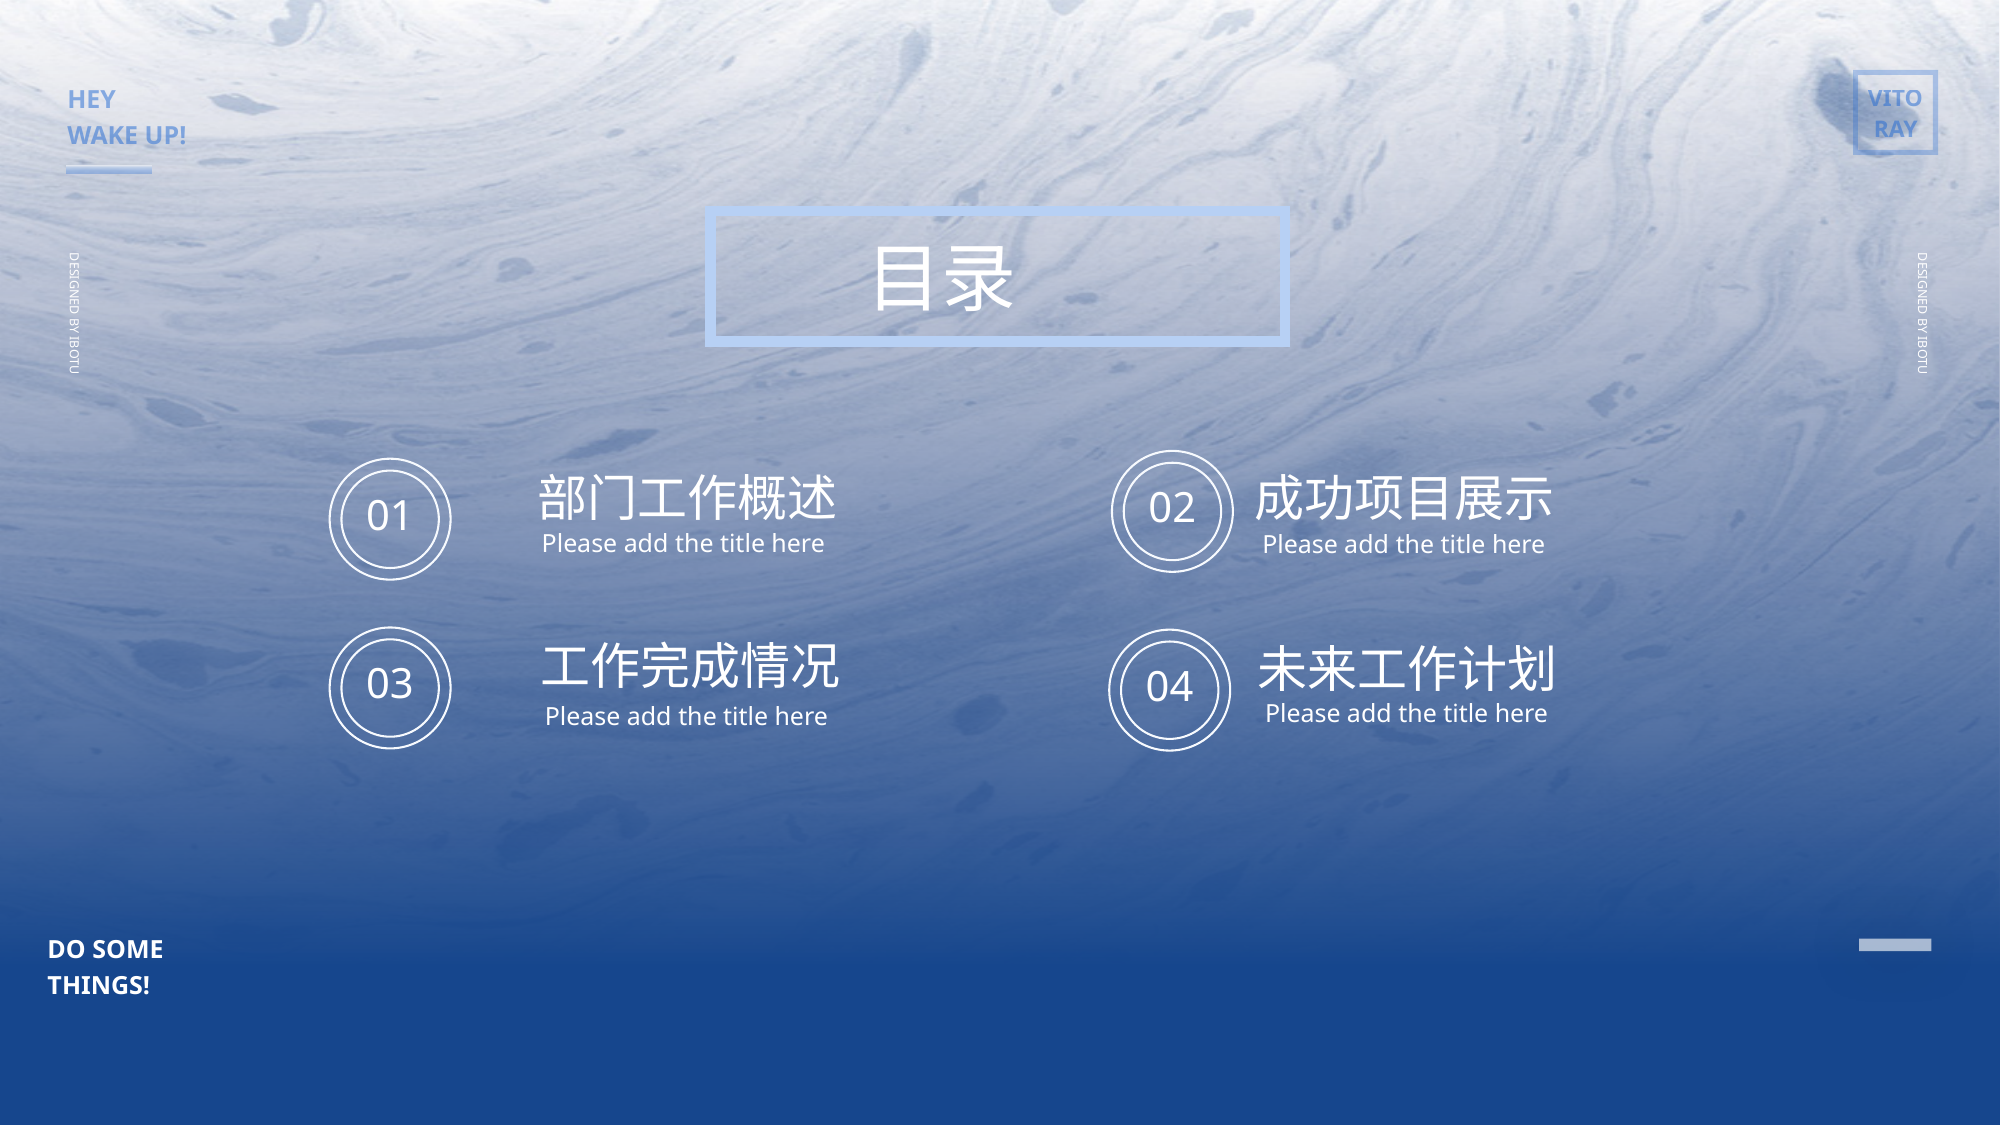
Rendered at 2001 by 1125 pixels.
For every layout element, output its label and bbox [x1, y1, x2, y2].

text_box [319, 450, 1623, 751]
picture [0, 0, 1999, 1125]
